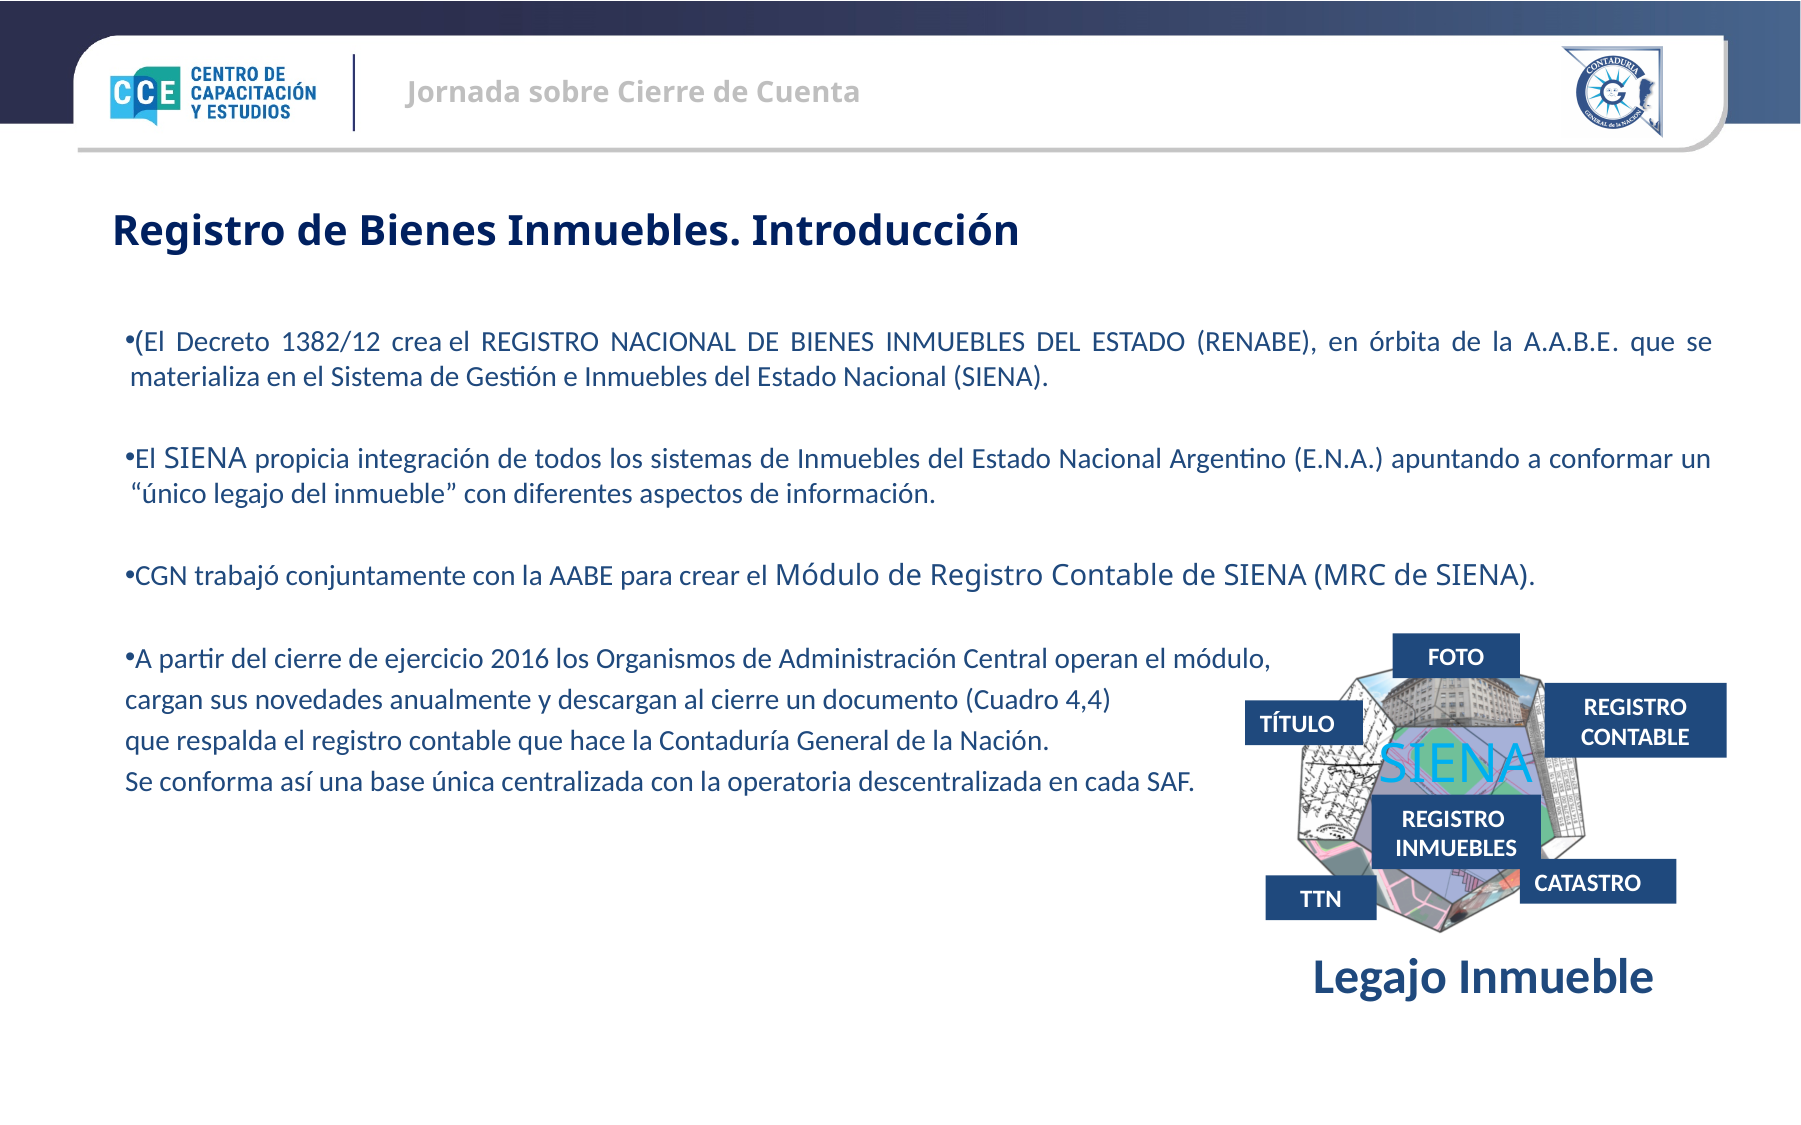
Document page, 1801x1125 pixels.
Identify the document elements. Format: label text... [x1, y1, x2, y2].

text_box (El Decreto 1382/12 crea el REGISTRO NACIONAL DE BIENES INMUEBLES DEL ESTADO (RENABE), en órbita de la A.A.B.E. que se materializa en el Sistema de Gestión e Inmuebles del Estado Nacional (SIENA). El SIENA propicia integración de todos los sistemas de Inmuebles del Estado Nacional Argentino (E.N.A.) apuntando a conformar un “único legajo del inmueble” con diferentes aspectos de información. CGN trabajó conjuntamente con la AABE para crear el Módulo de Registro Contable de SIENA (MRC de SIENA). A partir del cierre de ejercicio 2016 los Organismos de Administración Central operan el módulo, cargan sus novedades anualmente y descargan al cierre un documento (Cuadro 4,4) que respalda el registro contable que hace la Contaduría General de la Nación. Se conforma así una base única centralizada con la operatoria descentralizada en cada SAF. [99, 314, 1728, 1059]
picture [0, 1, 1801, 156]
text_box Registro de Bienes Inmuebles. Introducción [97, 196, 1331, 279]
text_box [1244, 633, 1727, 1012]
